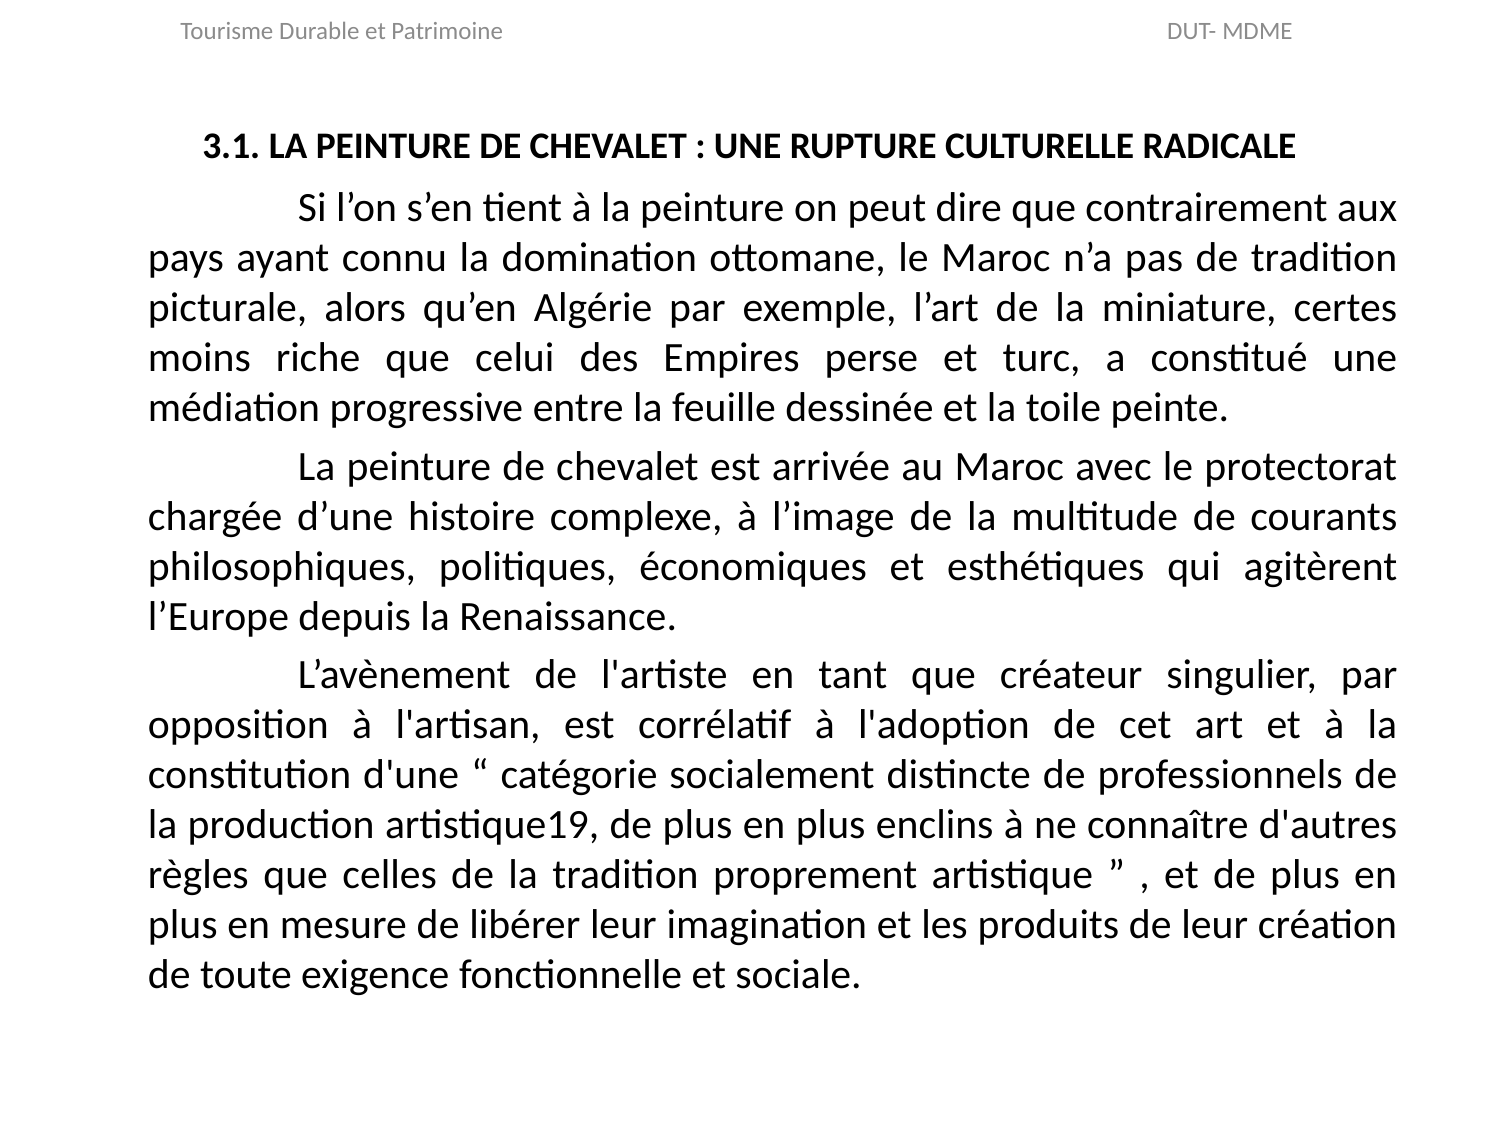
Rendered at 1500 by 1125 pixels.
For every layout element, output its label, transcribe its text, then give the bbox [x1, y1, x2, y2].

title 3.1. LA PEINTURE DE CHEVALET : UNE RUPTURE CULTURELLE RADICALE [75, 90, 1425, 197]
list Si l’on s’en tient à la peinture on peut dire que contrairement aux pays ayant connu la domination ottomane, le Maroc n’a pas de tradition picturale, alors qu’en Algérie par exemple, l’art de la miniature, certes moins riche que celui des Empires perse et turc, a constitué une médiation progressive entre la feuille dessinée et la toile peinte. La peinture de chevalet est arrivée au Maroc avec le protectorat chargée d’une histoire complexe, à l’image de la multitude de courants philosophiques, politiques, économiques et esthétiques qui agitèrent l’Europe depuis la Renaissance. L’avènement de l'artiste en tant que créateur singulier, par opposition à l'artisan, est corrélatif à l'adoption de cet art et à la constitution d'une “ catégorie socialement distincte de professionnels de la production artistique19, de plus en plus enclins à ne connaître d'autres règles que celles de la tradition proprement artistique ” , et de plus en plus en mesure de libérer leur imagination et les produits de leur création de toute exigence fonctionnelle et sociale. [76, 197, 1414, 929]
footer Tourisme Durable et Patrimoine DUT- MDME [41, 0, 1436, 60]
